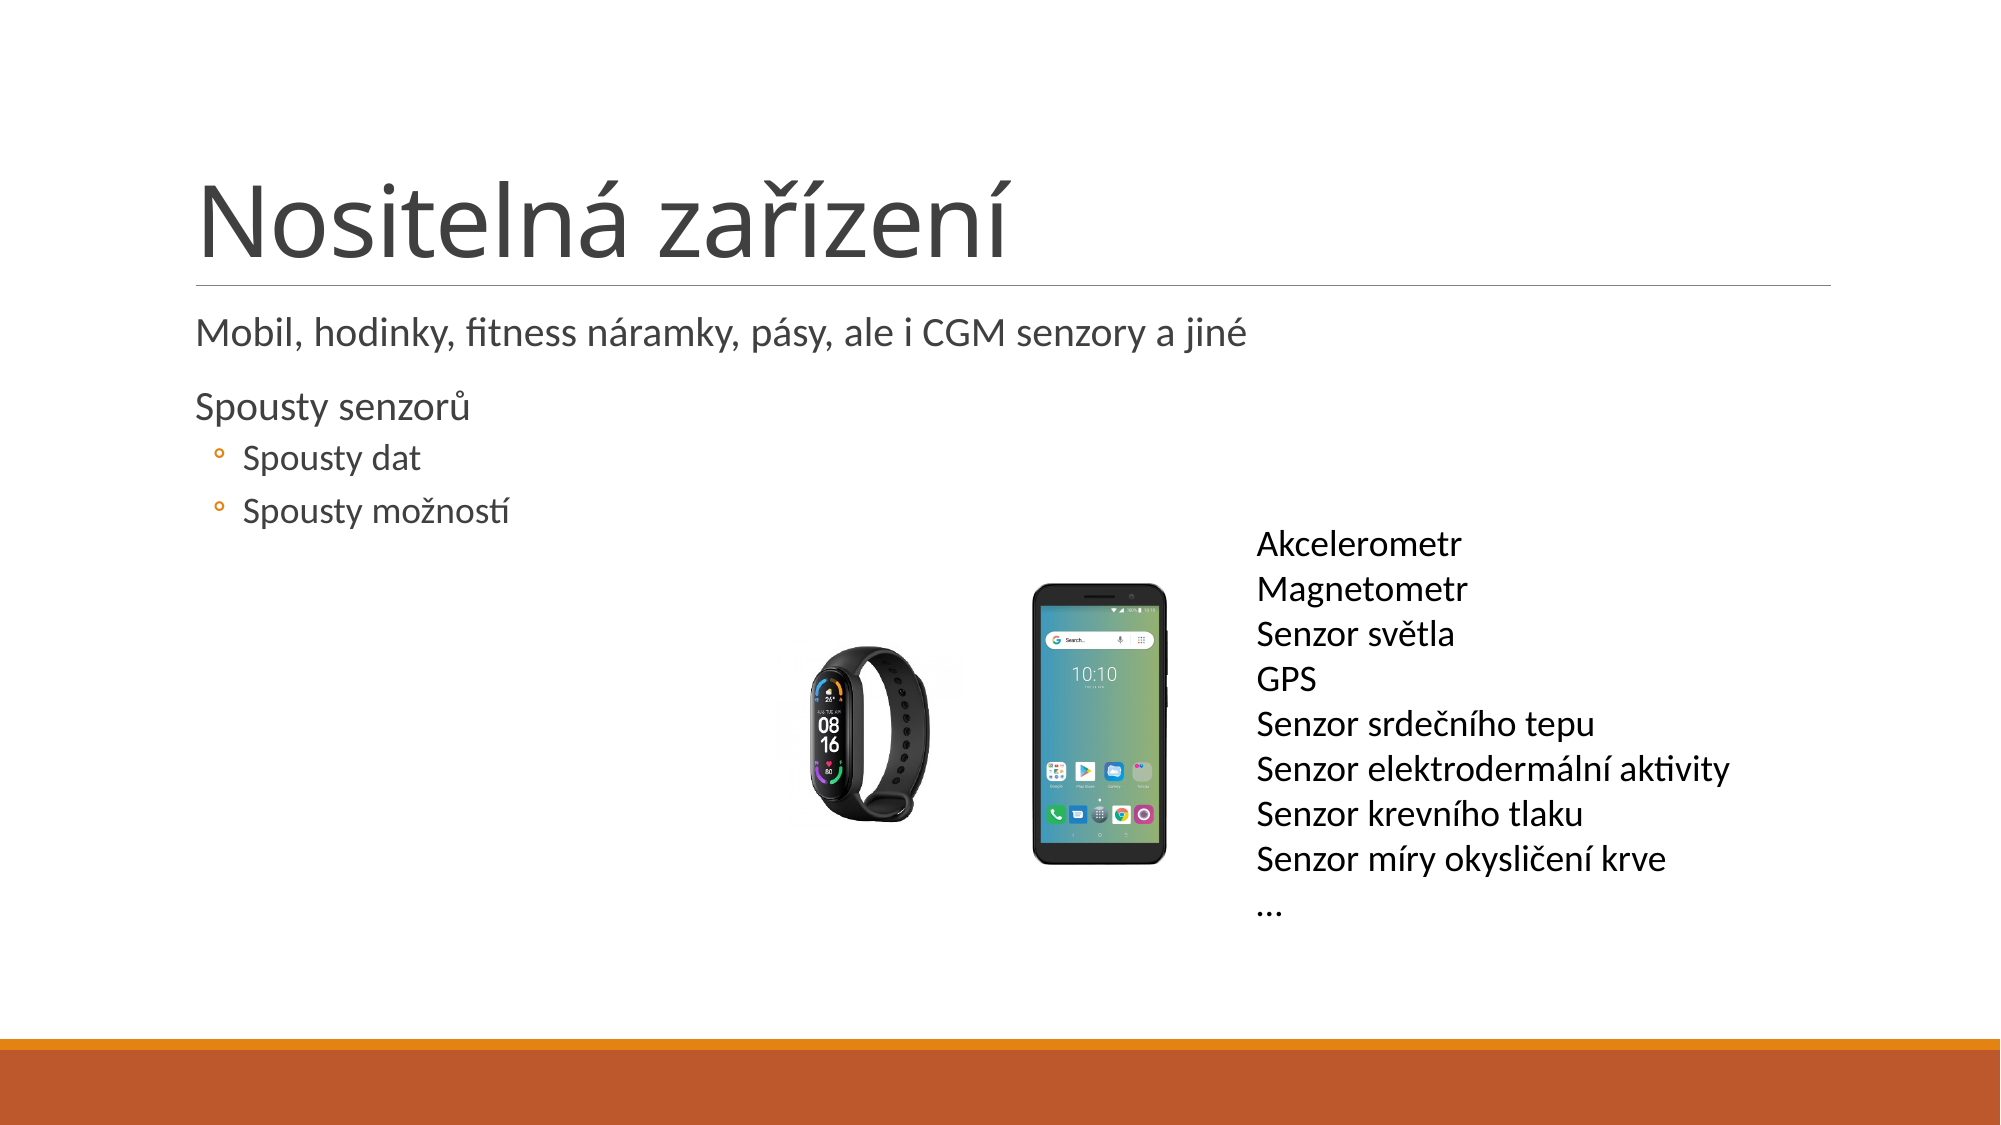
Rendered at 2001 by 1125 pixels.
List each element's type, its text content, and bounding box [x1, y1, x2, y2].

text_box Akcelerometr Magnetometr Senzor světla GPS Senzor srdečního tepu Senzor elektrodermální aktivity Senzor krevního tlaku Senzor míry okysličení krve … [1241, 511, 1758, 932]
list Mobil, hodinky, fitness náramky, pásy, ale i CGM senzory a jiné Spousty senzorů Spousty dat Spousty možností [180, 302, 1830, 963]
picture [744, 582, 1216, 865]
title Nositelná zařízení [180, 47, 1830, 285]
